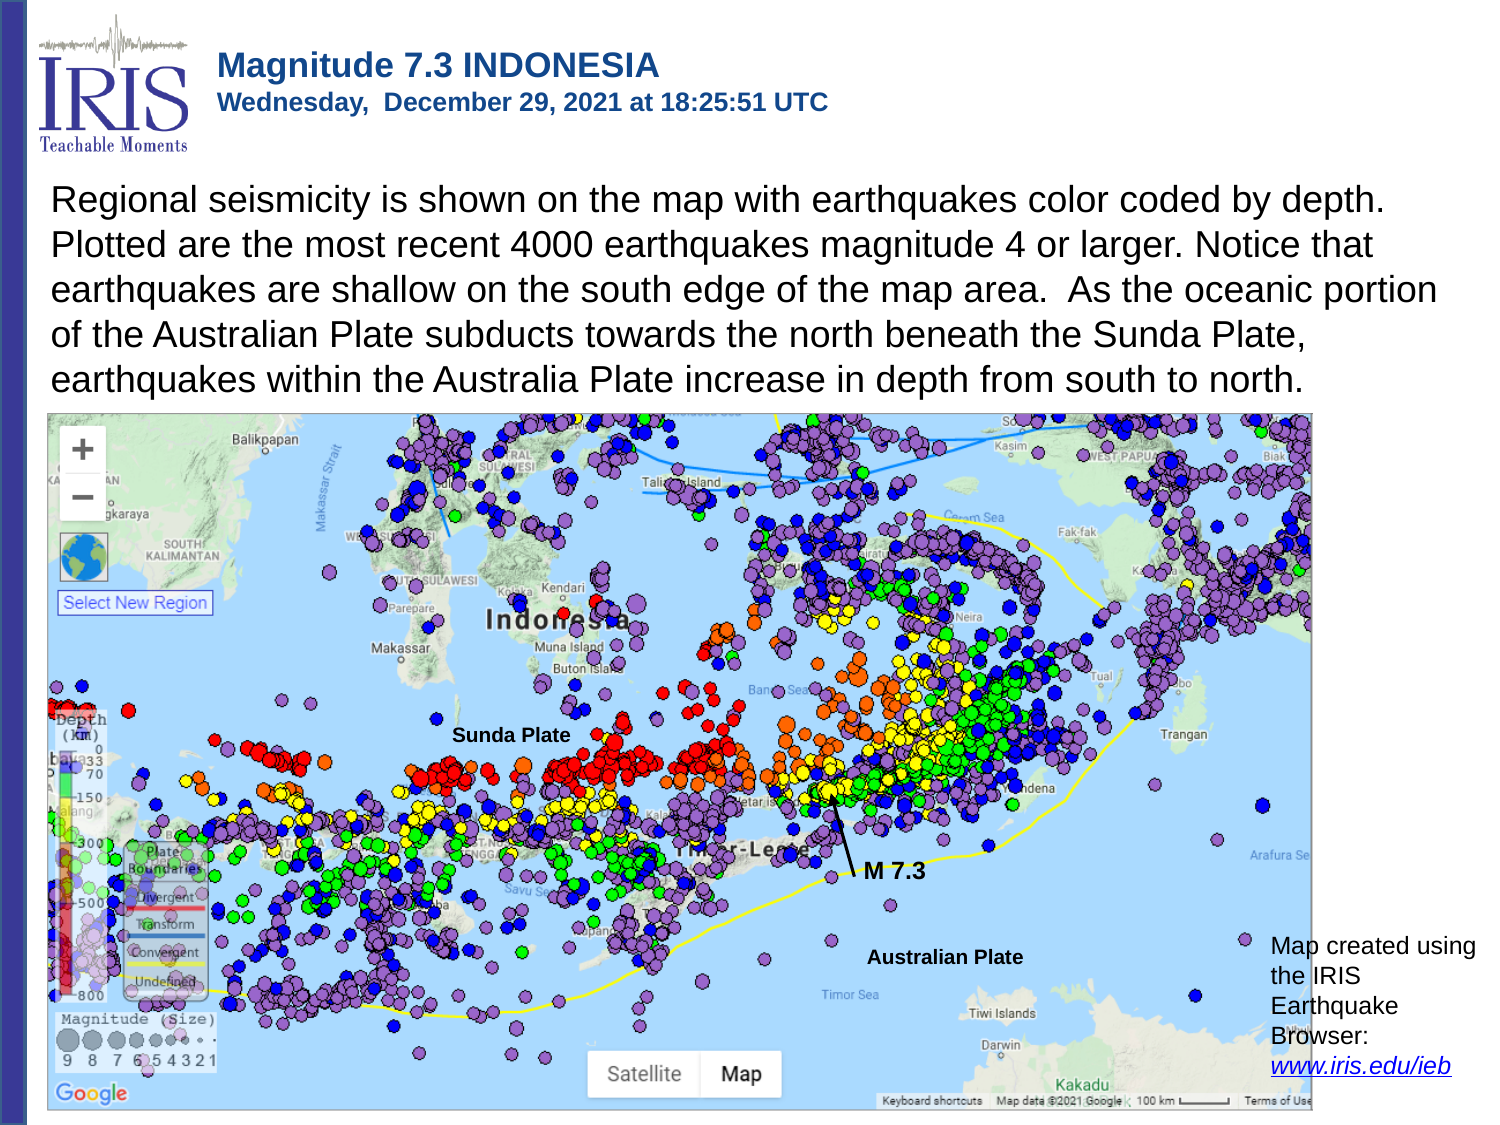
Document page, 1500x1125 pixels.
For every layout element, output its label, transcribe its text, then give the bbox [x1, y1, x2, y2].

text_box Map created using the IRIS Earthquake Browser: www.iris.edu/ieb [1317, 922, 1500, 1088]
text_box [0, 0, 27, 1125]
text_box Regional seismicity is shown on the map with earthquakes color coded by depth. Plotted are the most recent 4000 earthquakes magnitude 4 or larger. Notice that earthquakes are shallow on the south edge of the map area. As the oceanic portion of the Australian Plate subducts towards the north beneath the Sunda Plate, earthquakes within the Australia Plate increase in depth from south to north. [35, 167, 1463, 408]
text_box Magnitude 7.3 INDONESIA Wednesday, December 29, 2021 at 18:25:51 UTC [202, 0, 1498, 125]
picture [39, 12, 188, 165]
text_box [46, 413, 1313, 1113]
